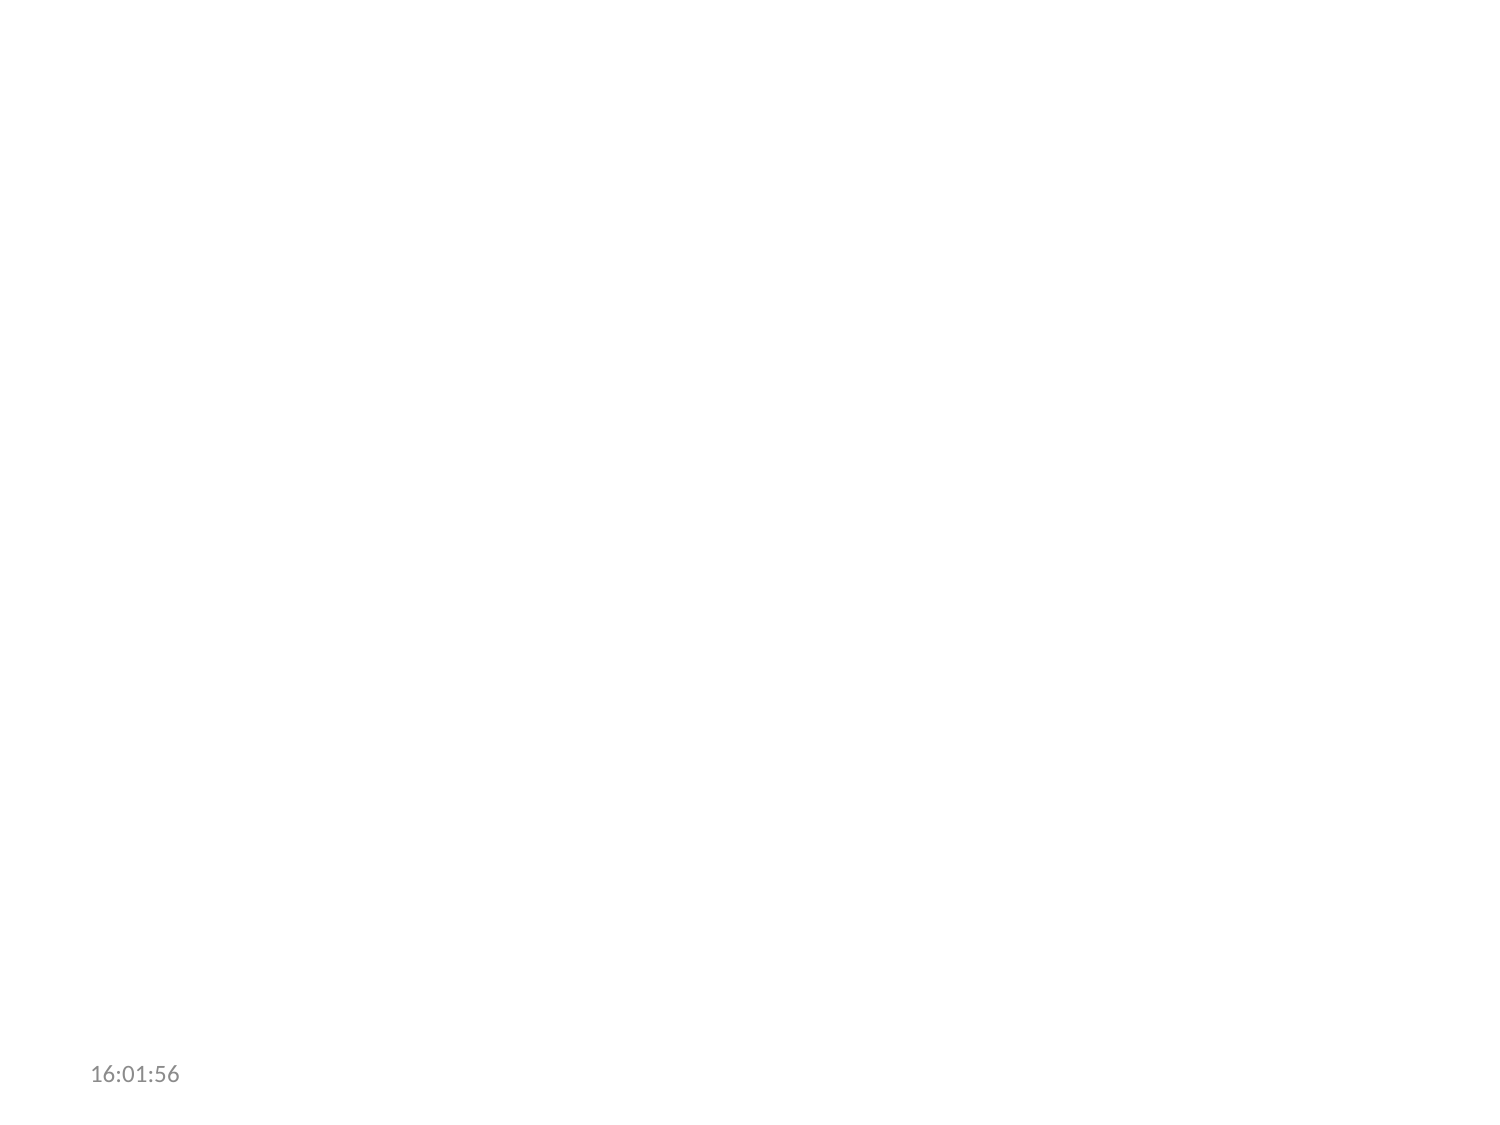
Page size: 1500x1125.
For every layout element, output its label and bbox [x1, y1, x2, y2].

slide_number [75, 1042, 425, 1103]
